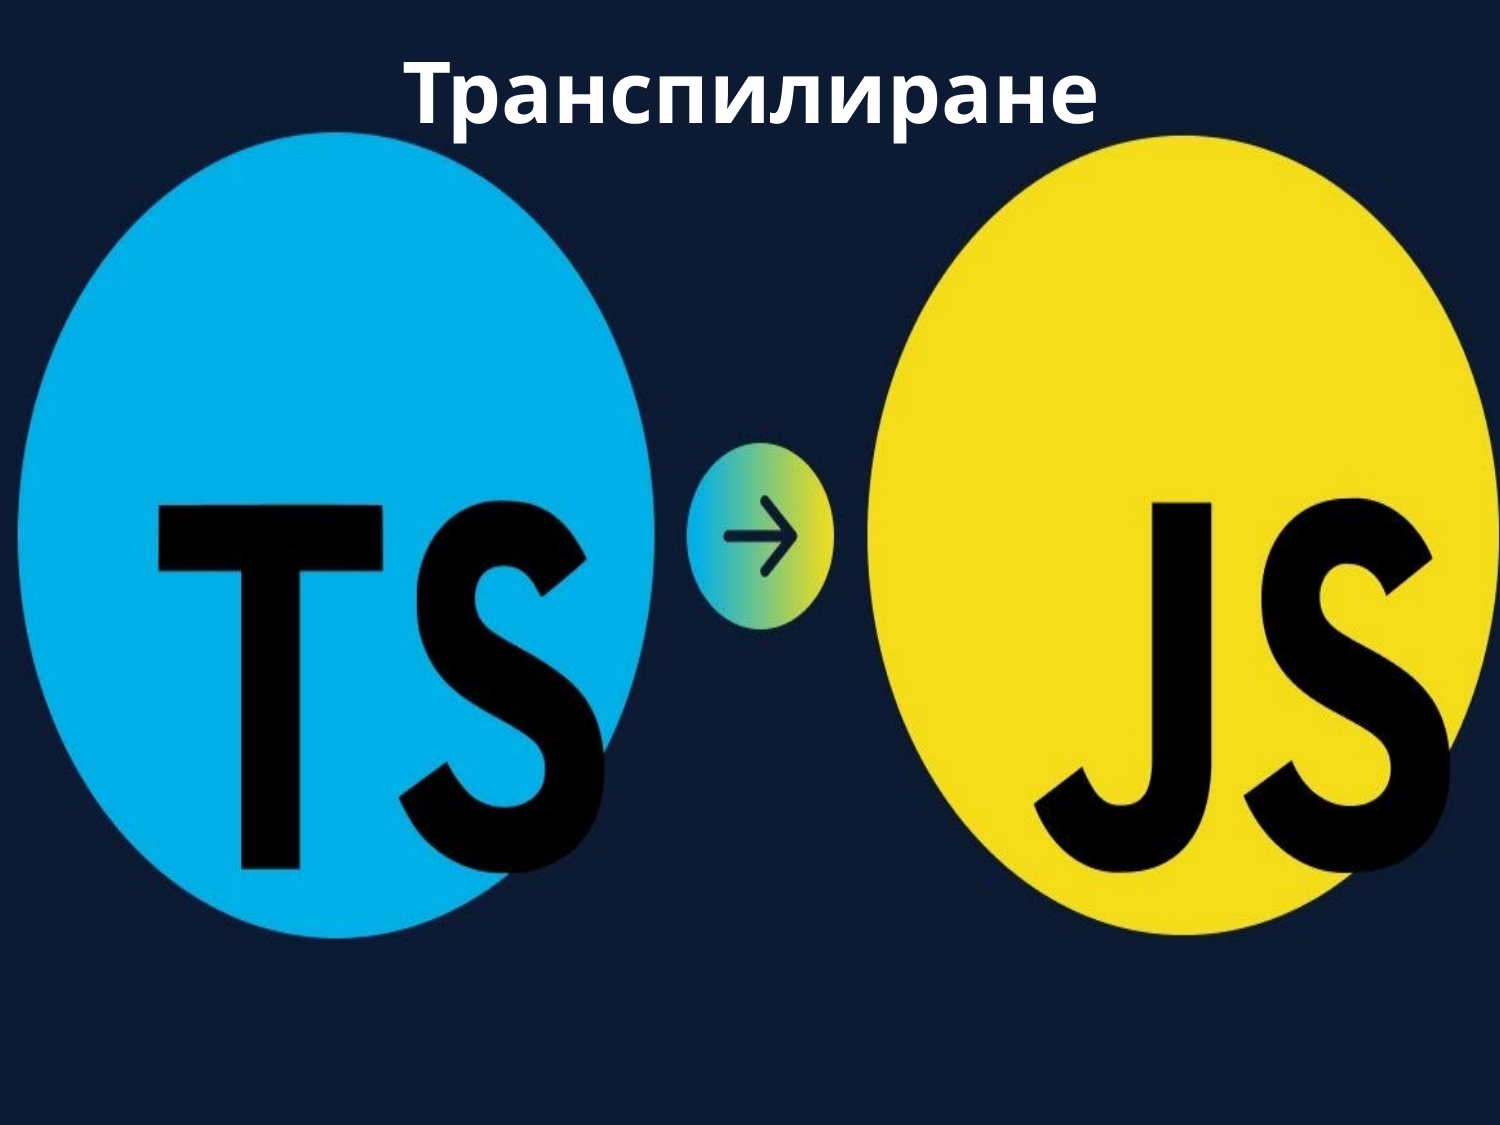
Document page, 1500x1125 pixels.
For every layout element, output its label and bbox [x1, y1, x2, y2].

list [0, 0, 1500, 1125]
